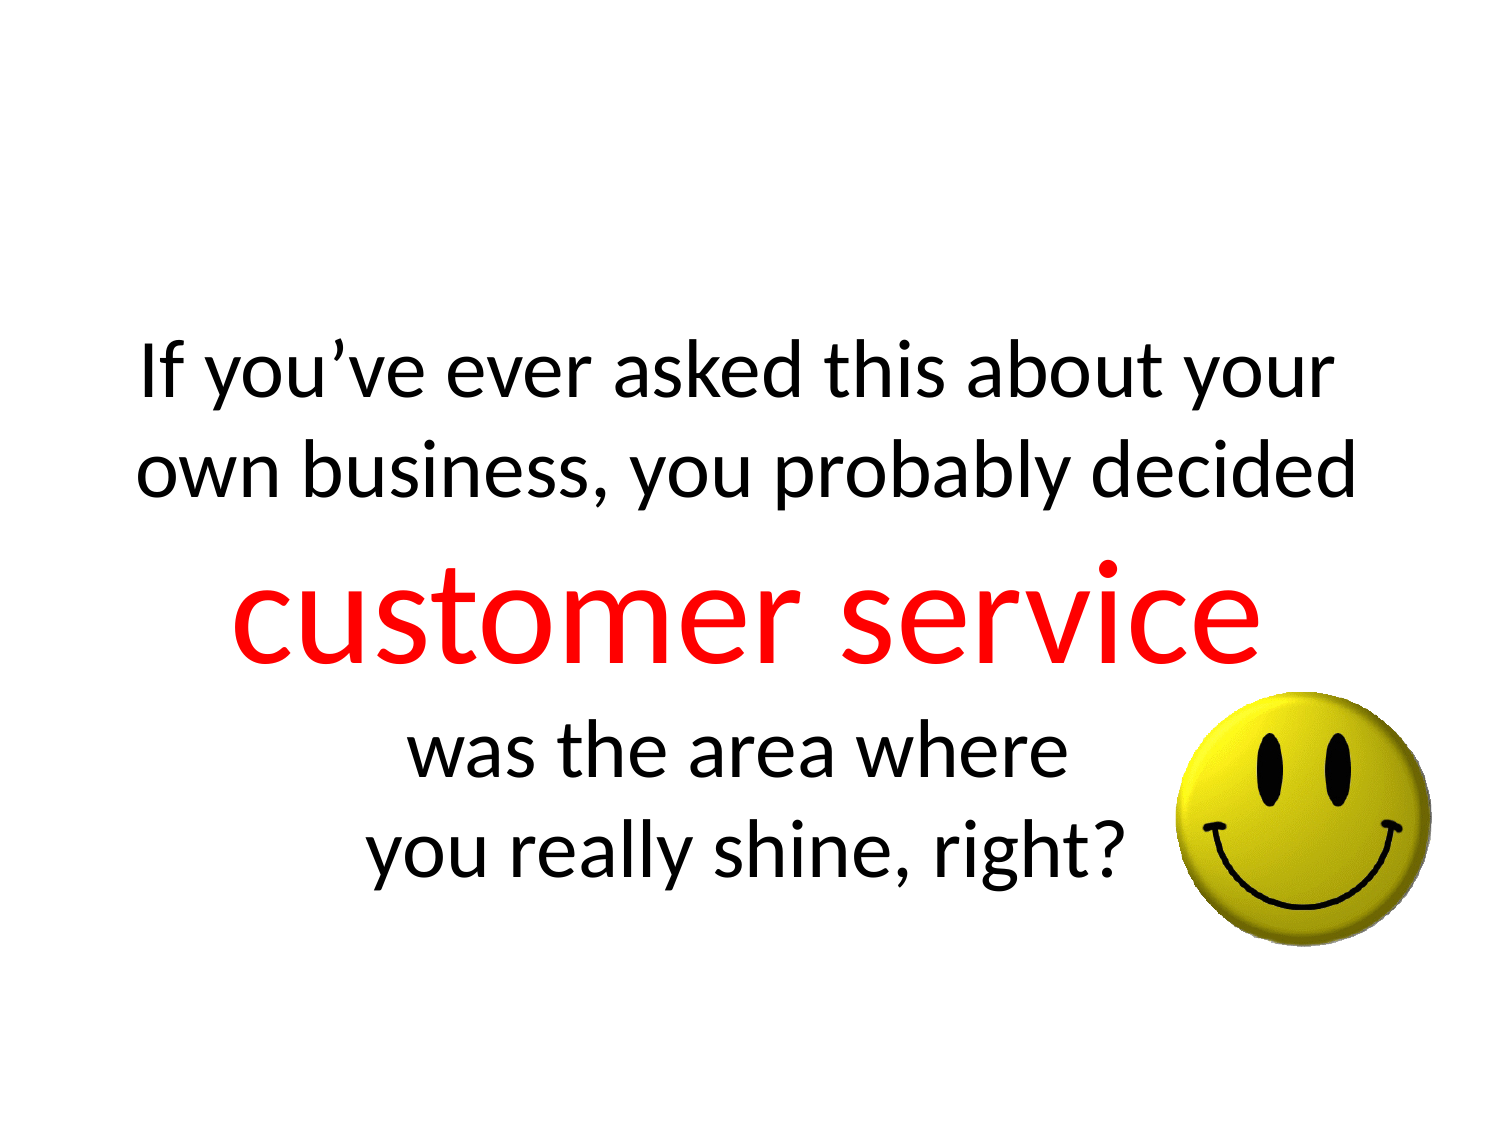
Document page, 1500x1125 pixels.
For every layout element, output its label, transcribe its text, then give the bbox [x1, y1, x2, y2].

text_box If you’ve ever asked this about your own business, you probably decided customer service was the area where you really shine, right? [26, 306, 1470, 902]
picture [1170, 685, 1437, 956]
